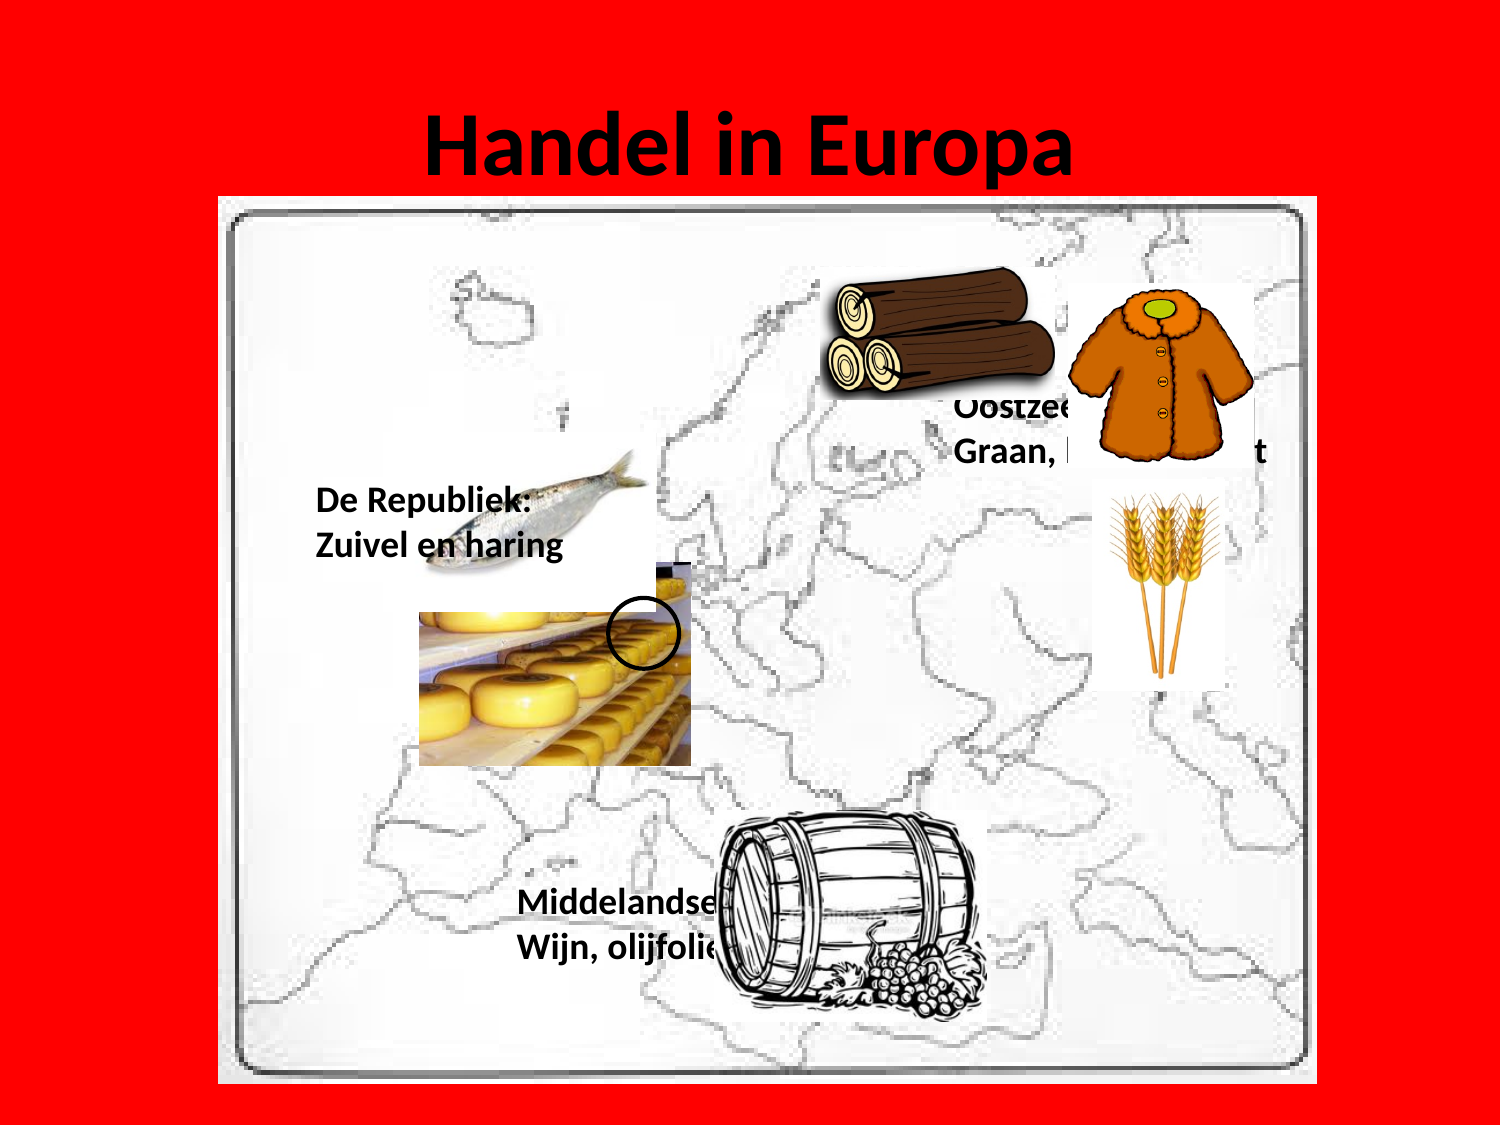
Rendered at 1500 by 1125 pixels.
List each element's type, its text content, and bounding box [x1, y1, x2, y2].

picture [820, 266, 1055, 401]
picture [1092, 479, 1225, 691]
picture [714, 810, 987, 1022]
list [218, 195, 1318, 1085]
picture [1068, 282, 1254, 469]
title Handel in Europa [75, 45, 1425, 233]
picture [383, 432, 692, 767]
